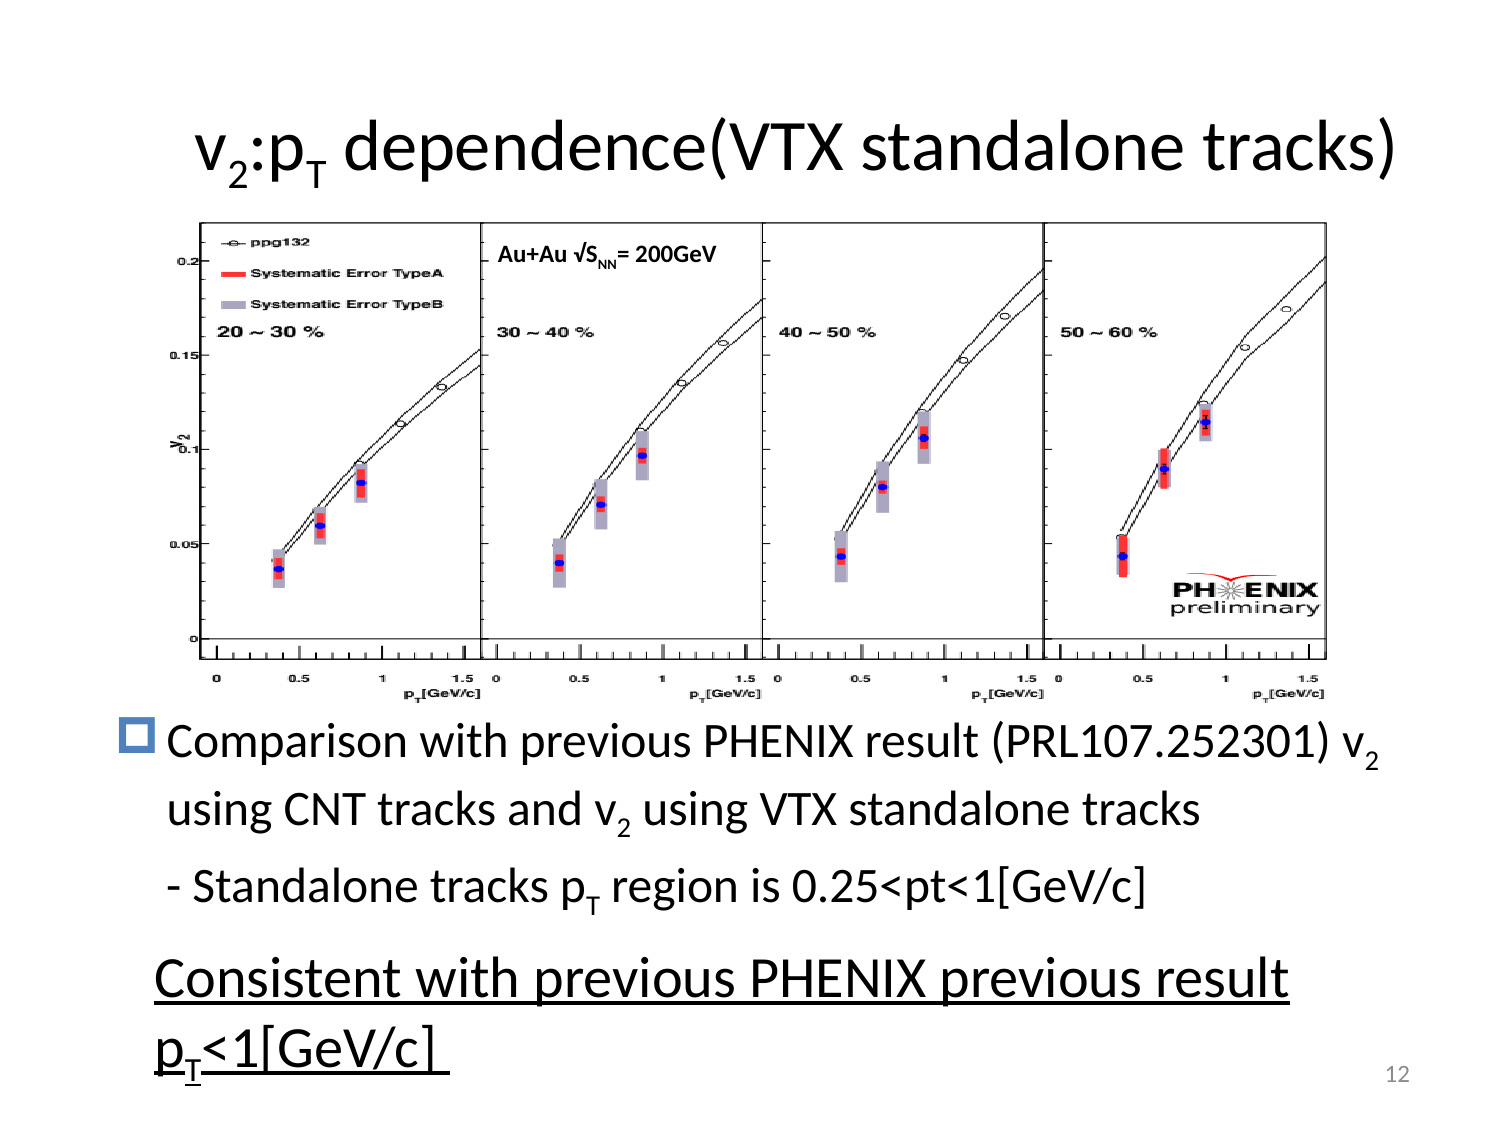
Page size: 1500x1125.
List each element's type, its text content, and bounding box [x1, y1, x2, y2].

slide_number 12 [1074, 1042, 1425, 1103]
text_box Comparison with previous PHENIX result (PRL107.252301) v2 using CNT tracks and v2 using VTX standalone tracks - Standalone tracks pT region is 0.25<pt<1[GeV/c] [99, 700, 1500, 932]
picture [169, 213, 1331, 705]
title v2:pT dependence(VTX standalone tracks) [75, 65, 1500, 229]
text_box Consistent with previous PHENIX previous result pT<1[GeV/c] [139, 931, 1311, 1096]
